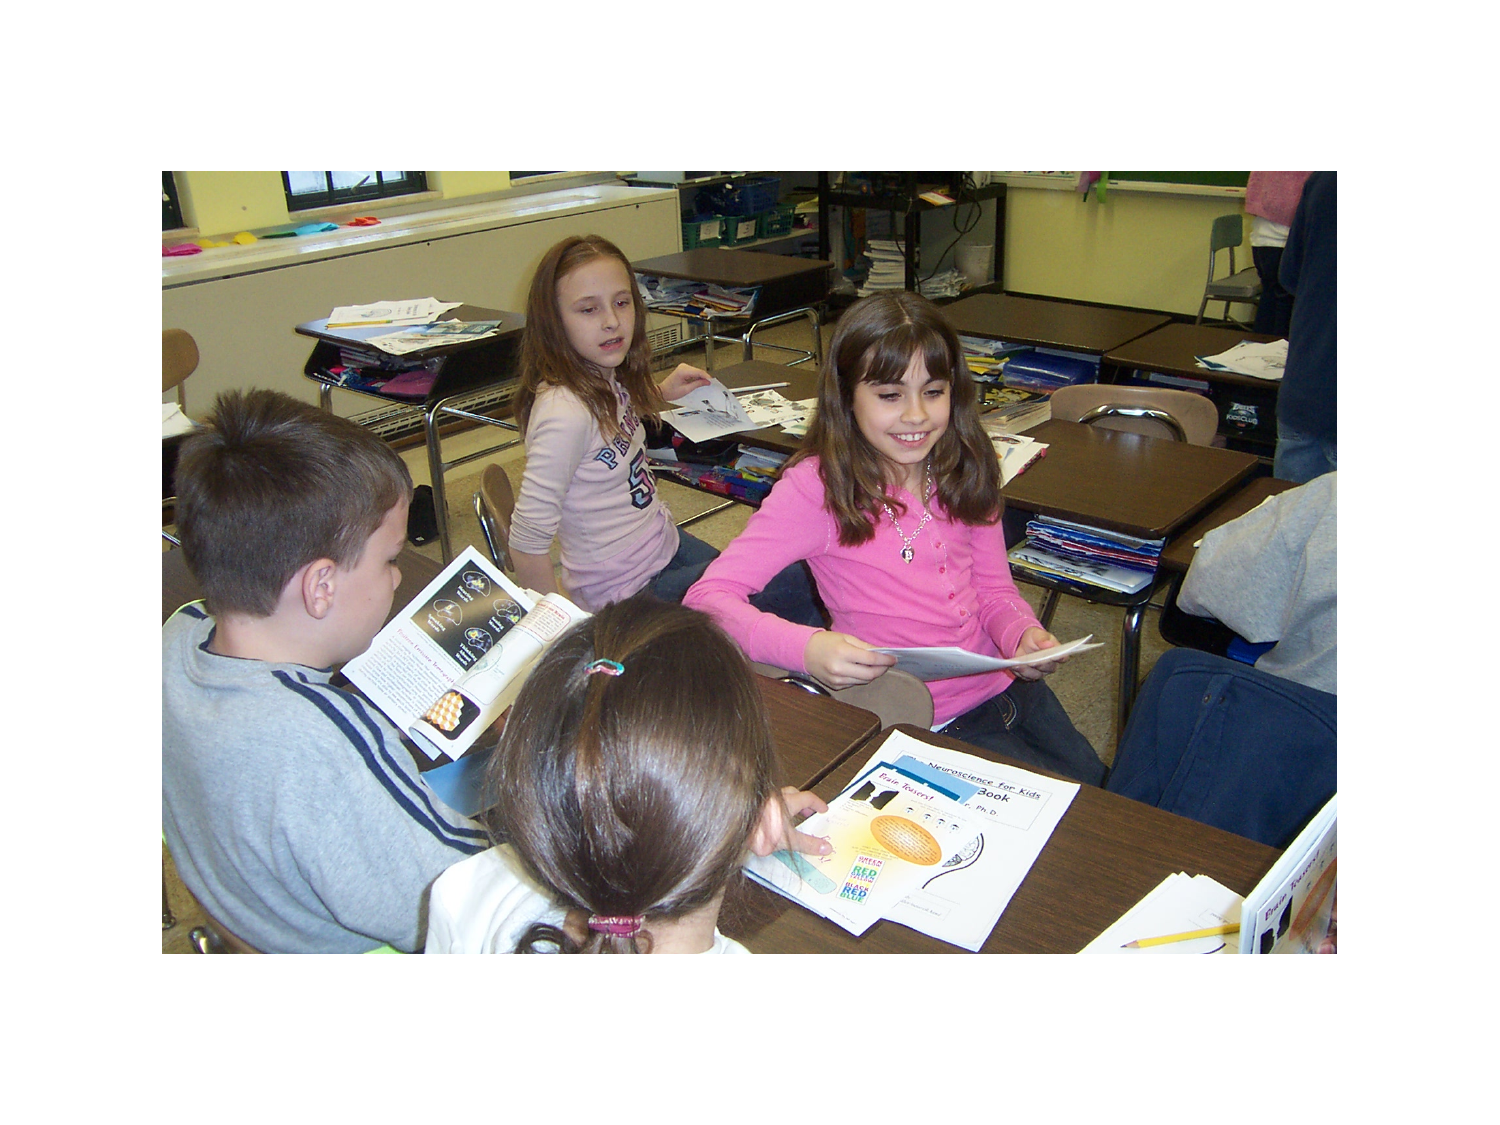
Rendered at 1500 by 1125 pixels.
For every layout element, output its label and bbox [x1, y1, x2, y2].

picture [162, 170, 1338, 954]
